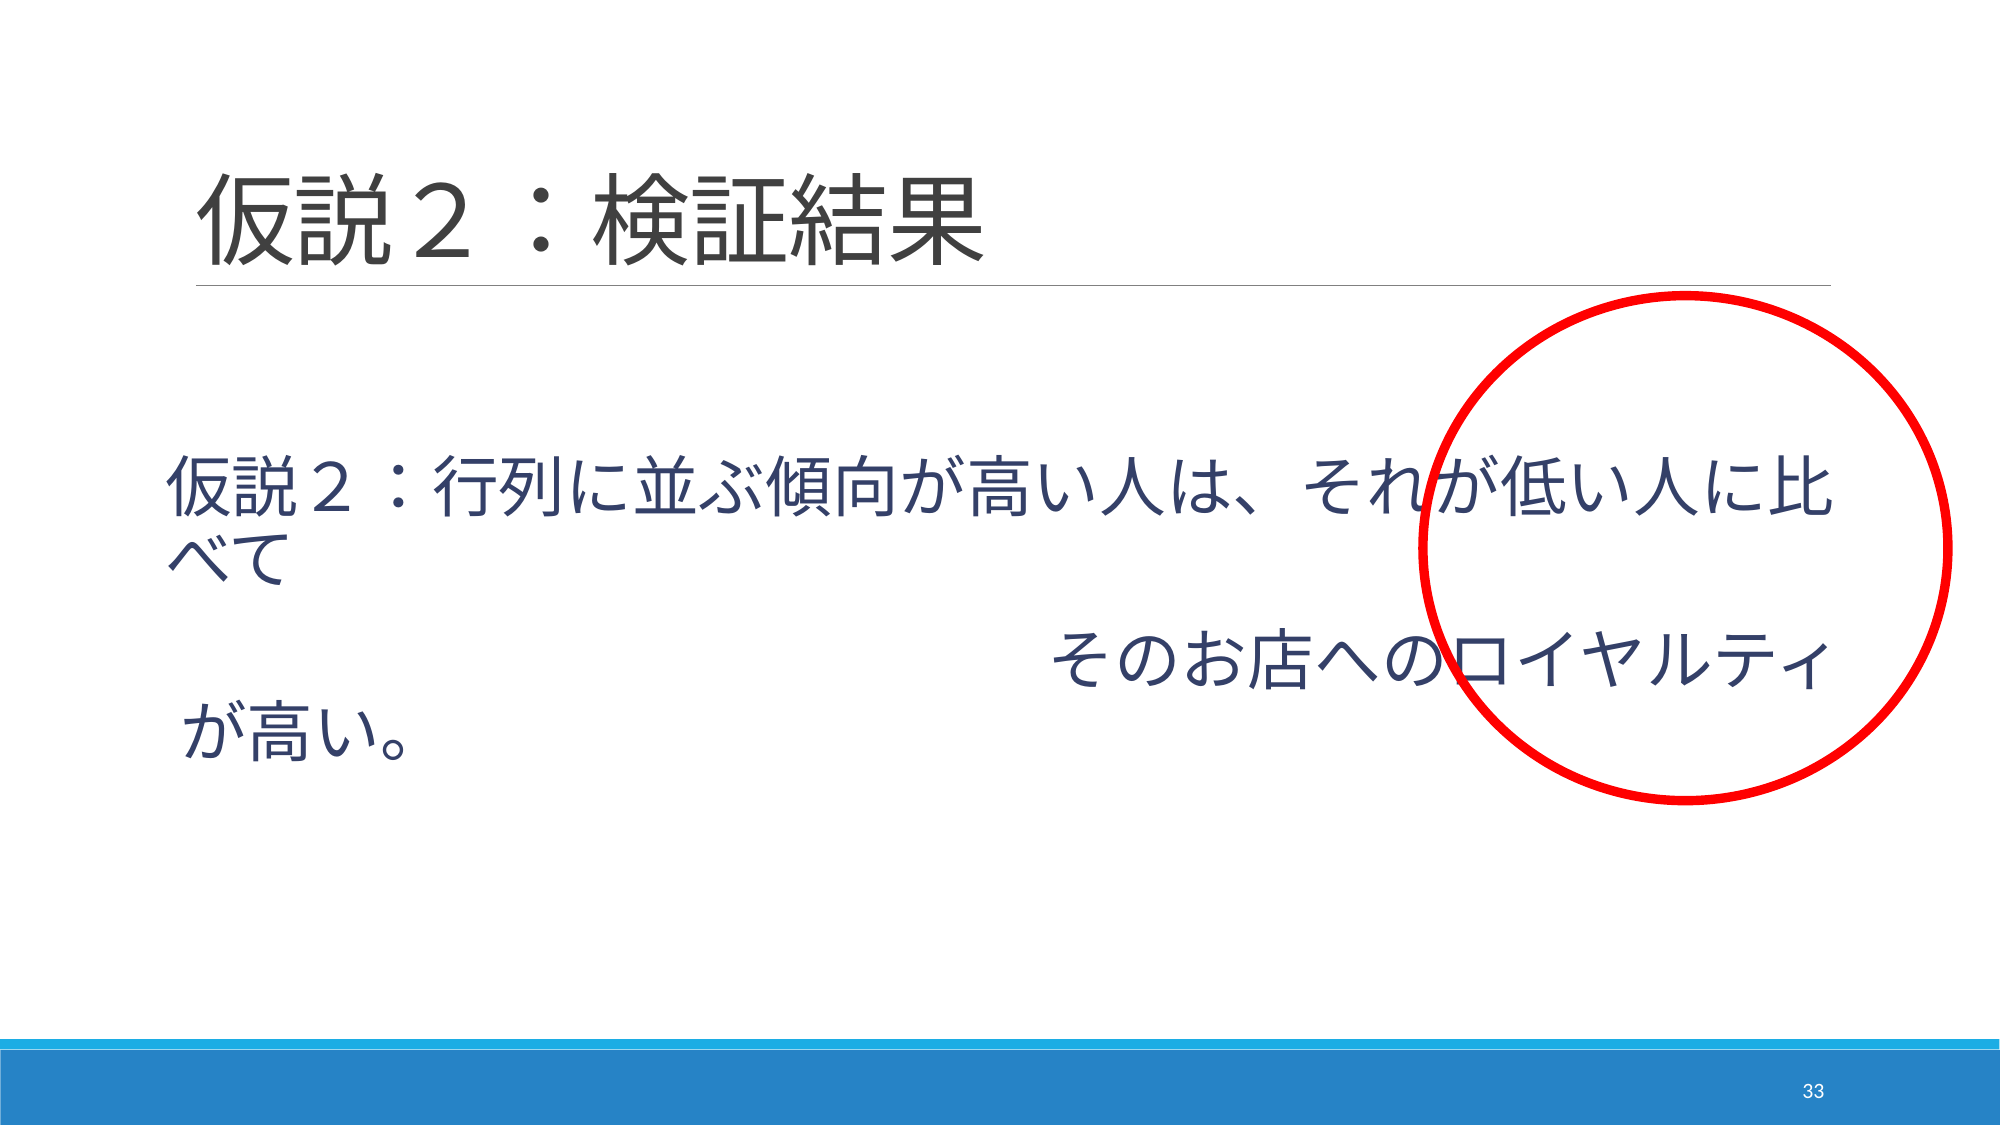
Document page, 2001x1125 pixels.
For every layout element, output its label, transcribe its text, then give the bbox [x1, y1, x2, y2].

title 仮説２：検証結果 [180, 47, 1830, 285]
slide_number 33 [1624, 1059, 1840, 1120]
list 仮説２：行列に並ぶ傾向が高い人は、それが低い人に比べて そのお店へのロイヤルティが高い。 [164, 445, 1652, 801]
text_box [1421, 294, 1950, 802]
list 仮説２：行列に並ぶ傾向が高い人は、それが低い人に比べて そのお店へのロイヤルティが高い。 [1719, 706, 1893, 801]
